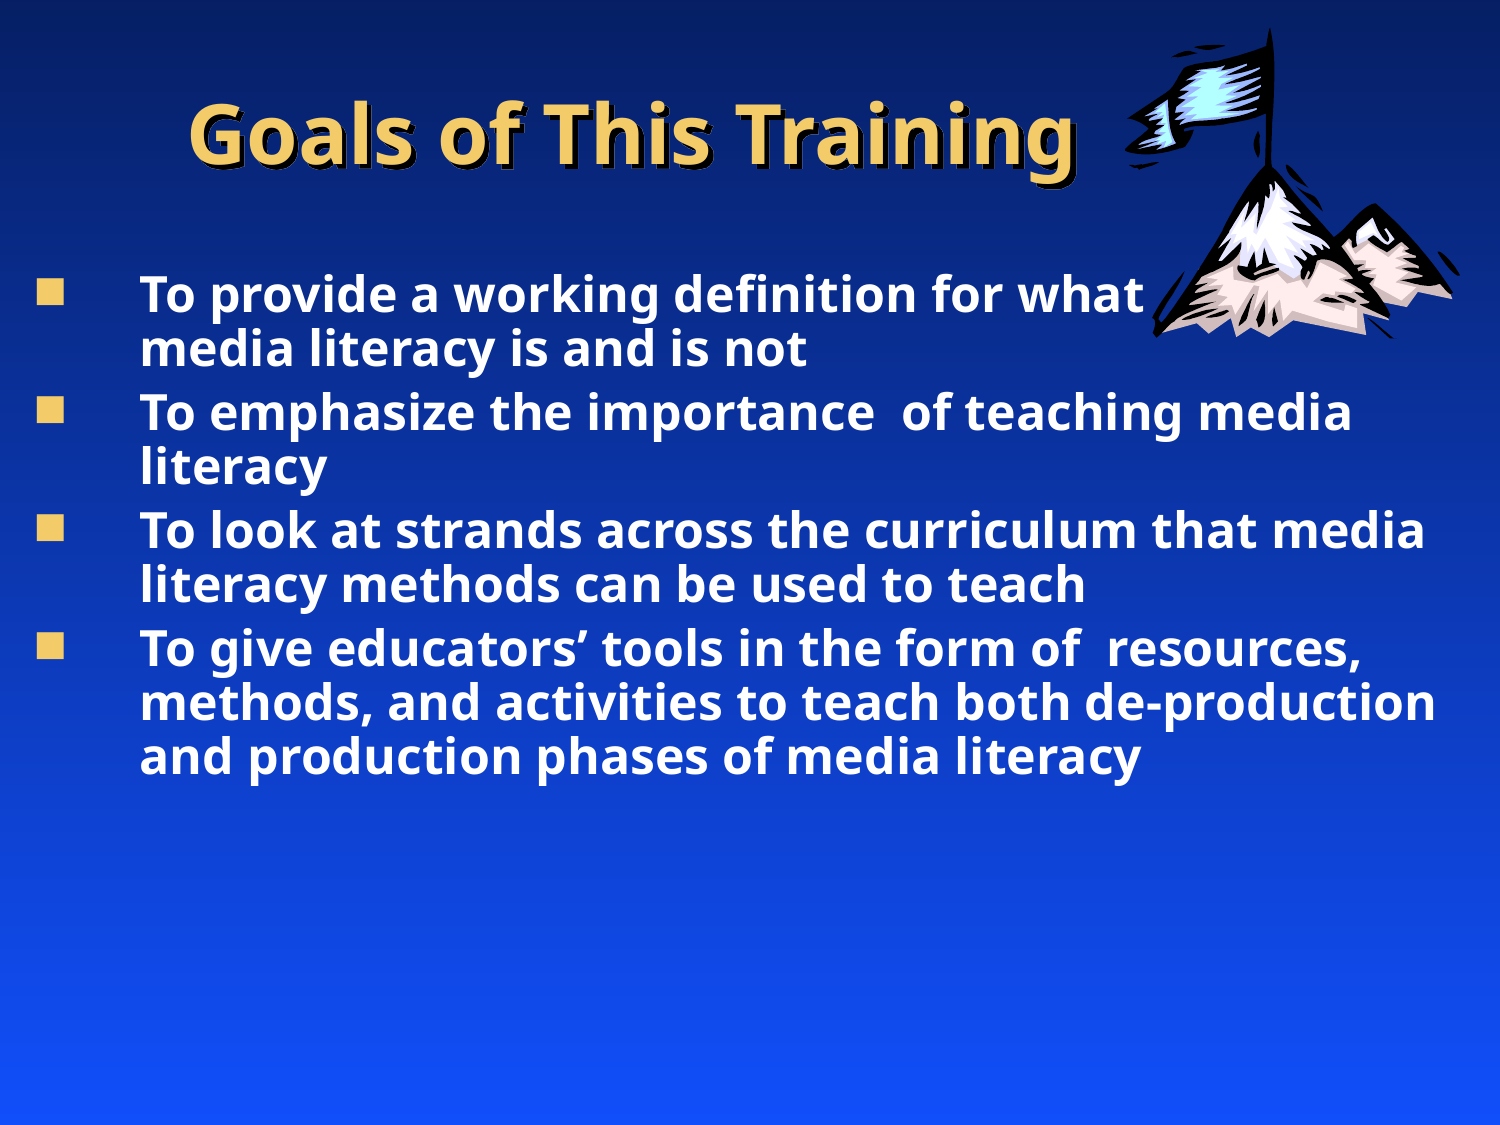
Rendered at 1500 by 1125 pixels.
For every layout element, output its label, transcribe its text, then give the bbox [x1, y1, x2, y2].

picture [1124, 24, 1463, 342]
list To provide a working definition for what media literacy is and is not To emphasize the importance of teaching media literacy To look at strands across the curriculum that media literacy methods can be used to teach To give educators’ tools in the form of resources, methods, and activities to teach both de-production and production phases of media literacy [24, 261, 1454, 938]
title Goals of This Training [171, 36, 1119, 226]
